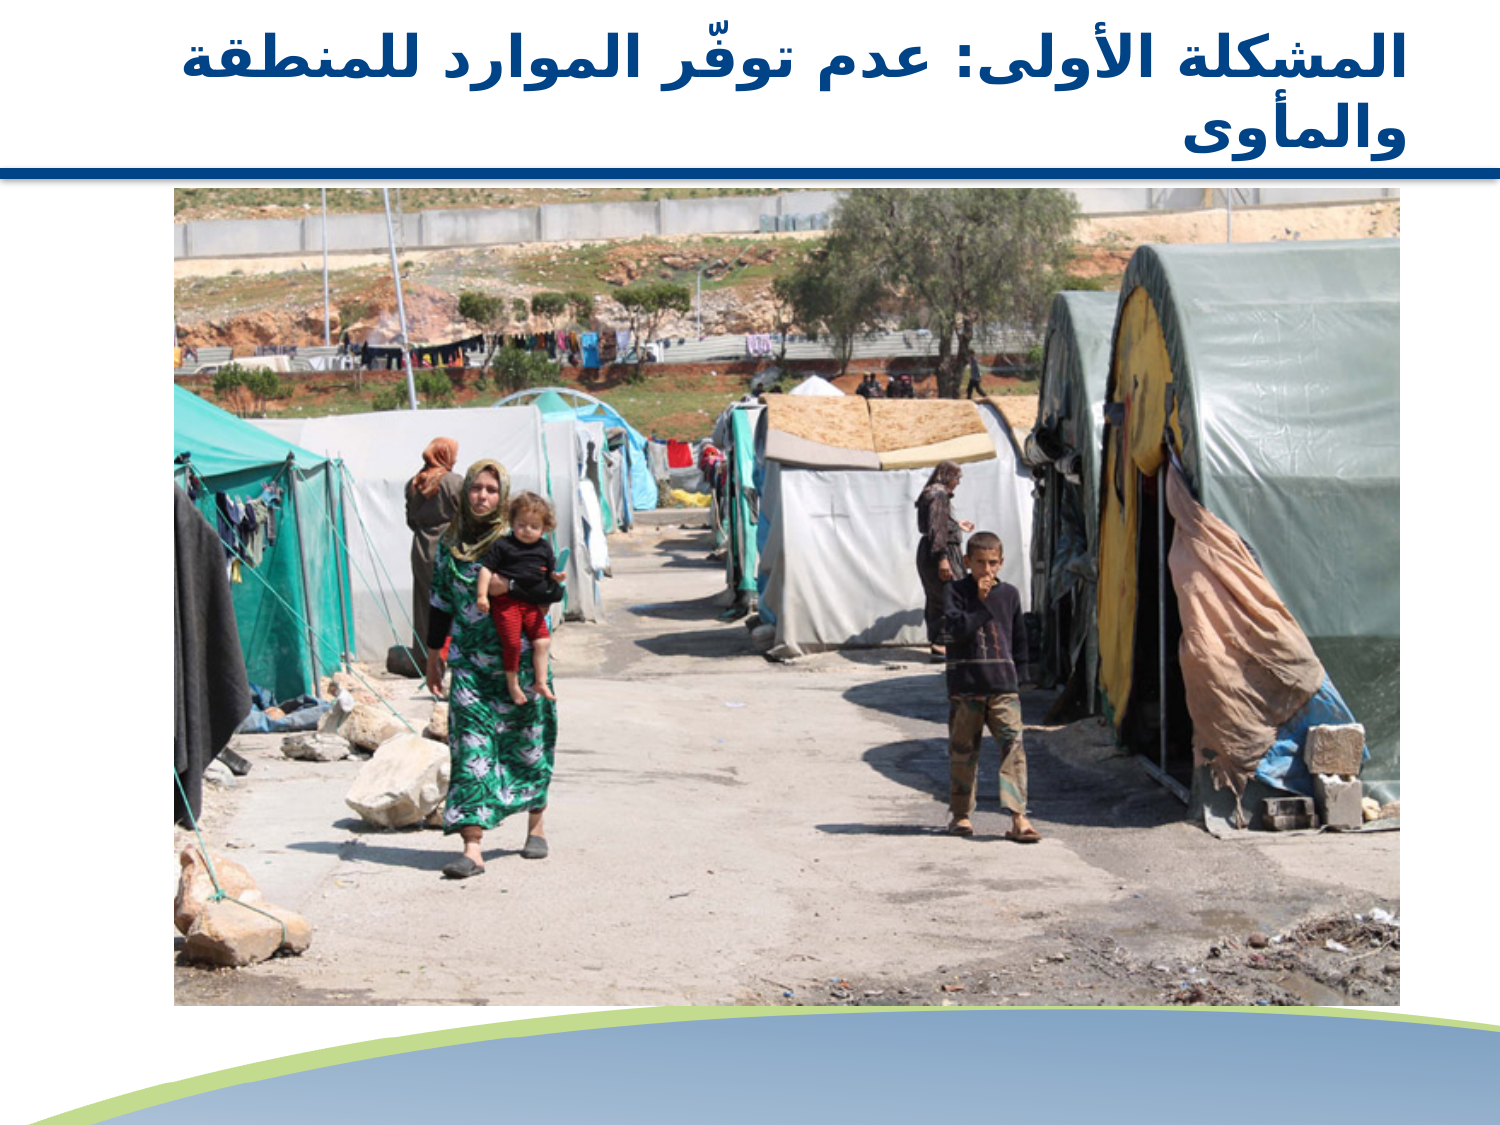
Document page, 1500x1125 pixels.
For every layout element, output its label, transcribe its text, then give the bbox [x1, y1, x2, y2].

title المشكلة الأولى: عدم توفّر الموارد للمنطقة والمأوى [75, 0, 1425, 178]
picture [0, 187, 1500, 1125]
